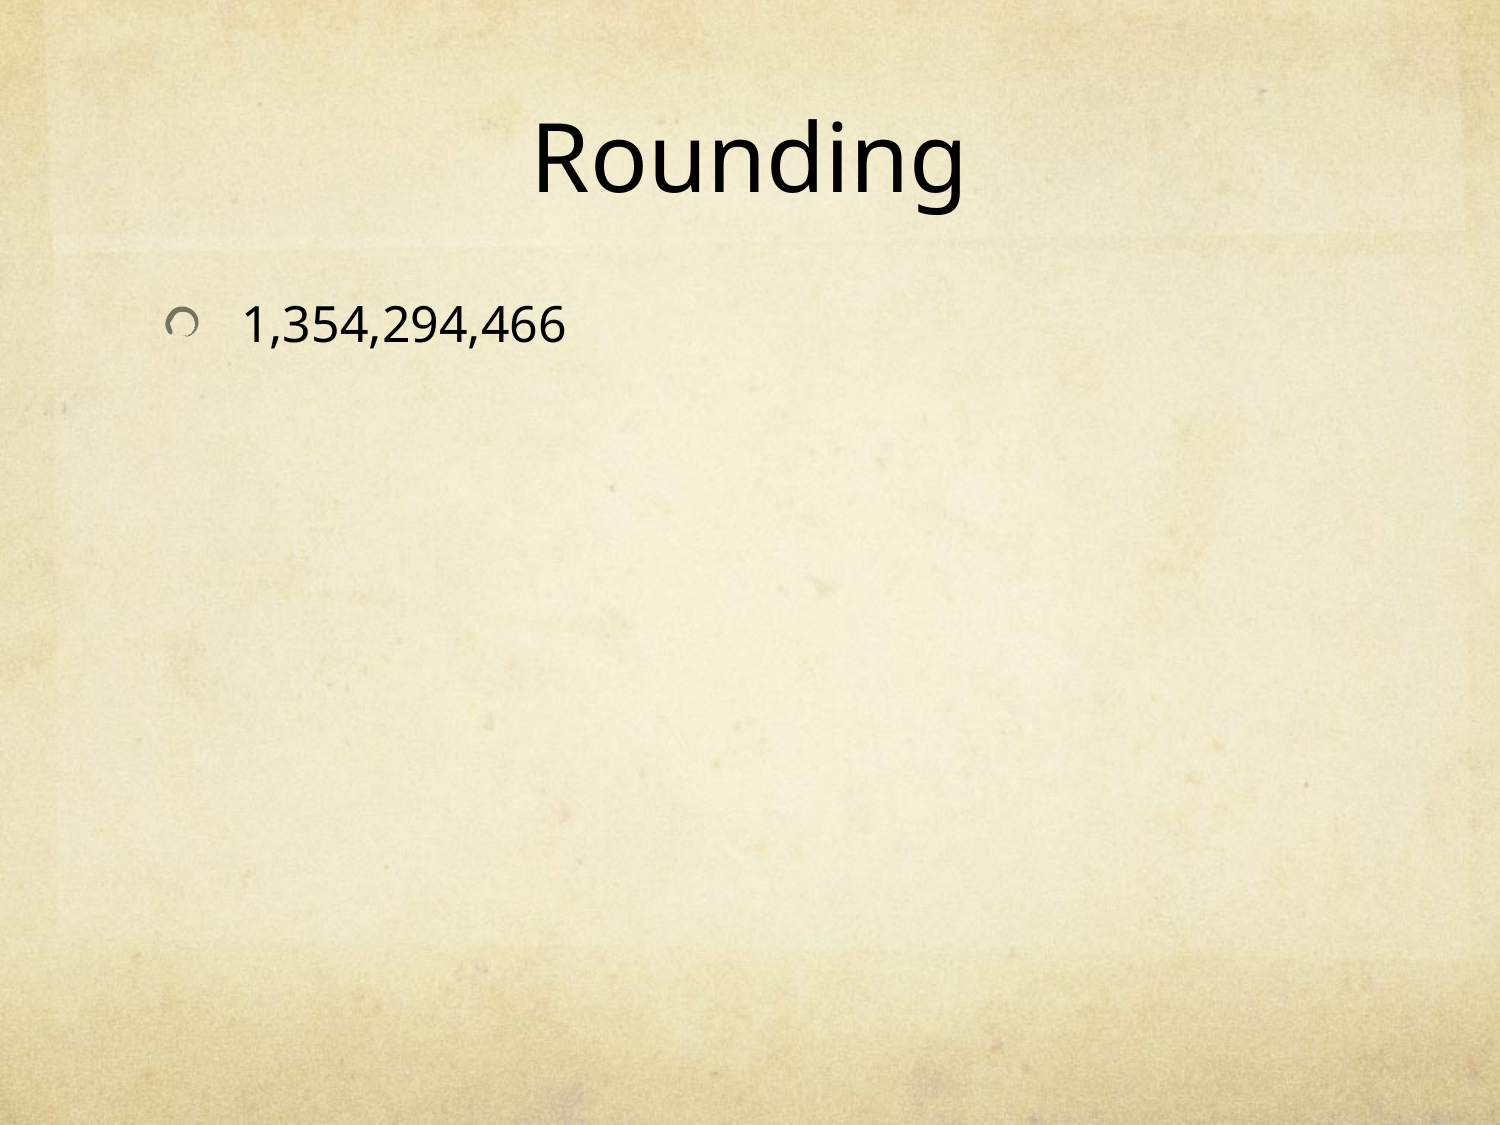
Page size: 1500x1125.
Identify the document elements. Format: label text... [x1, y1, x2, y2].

title Rounding [150, 82, 1350, 225]
list 1,354,294,466 [150, 284, 1350, 950]
picture [0, 0, 1500, 1125]
